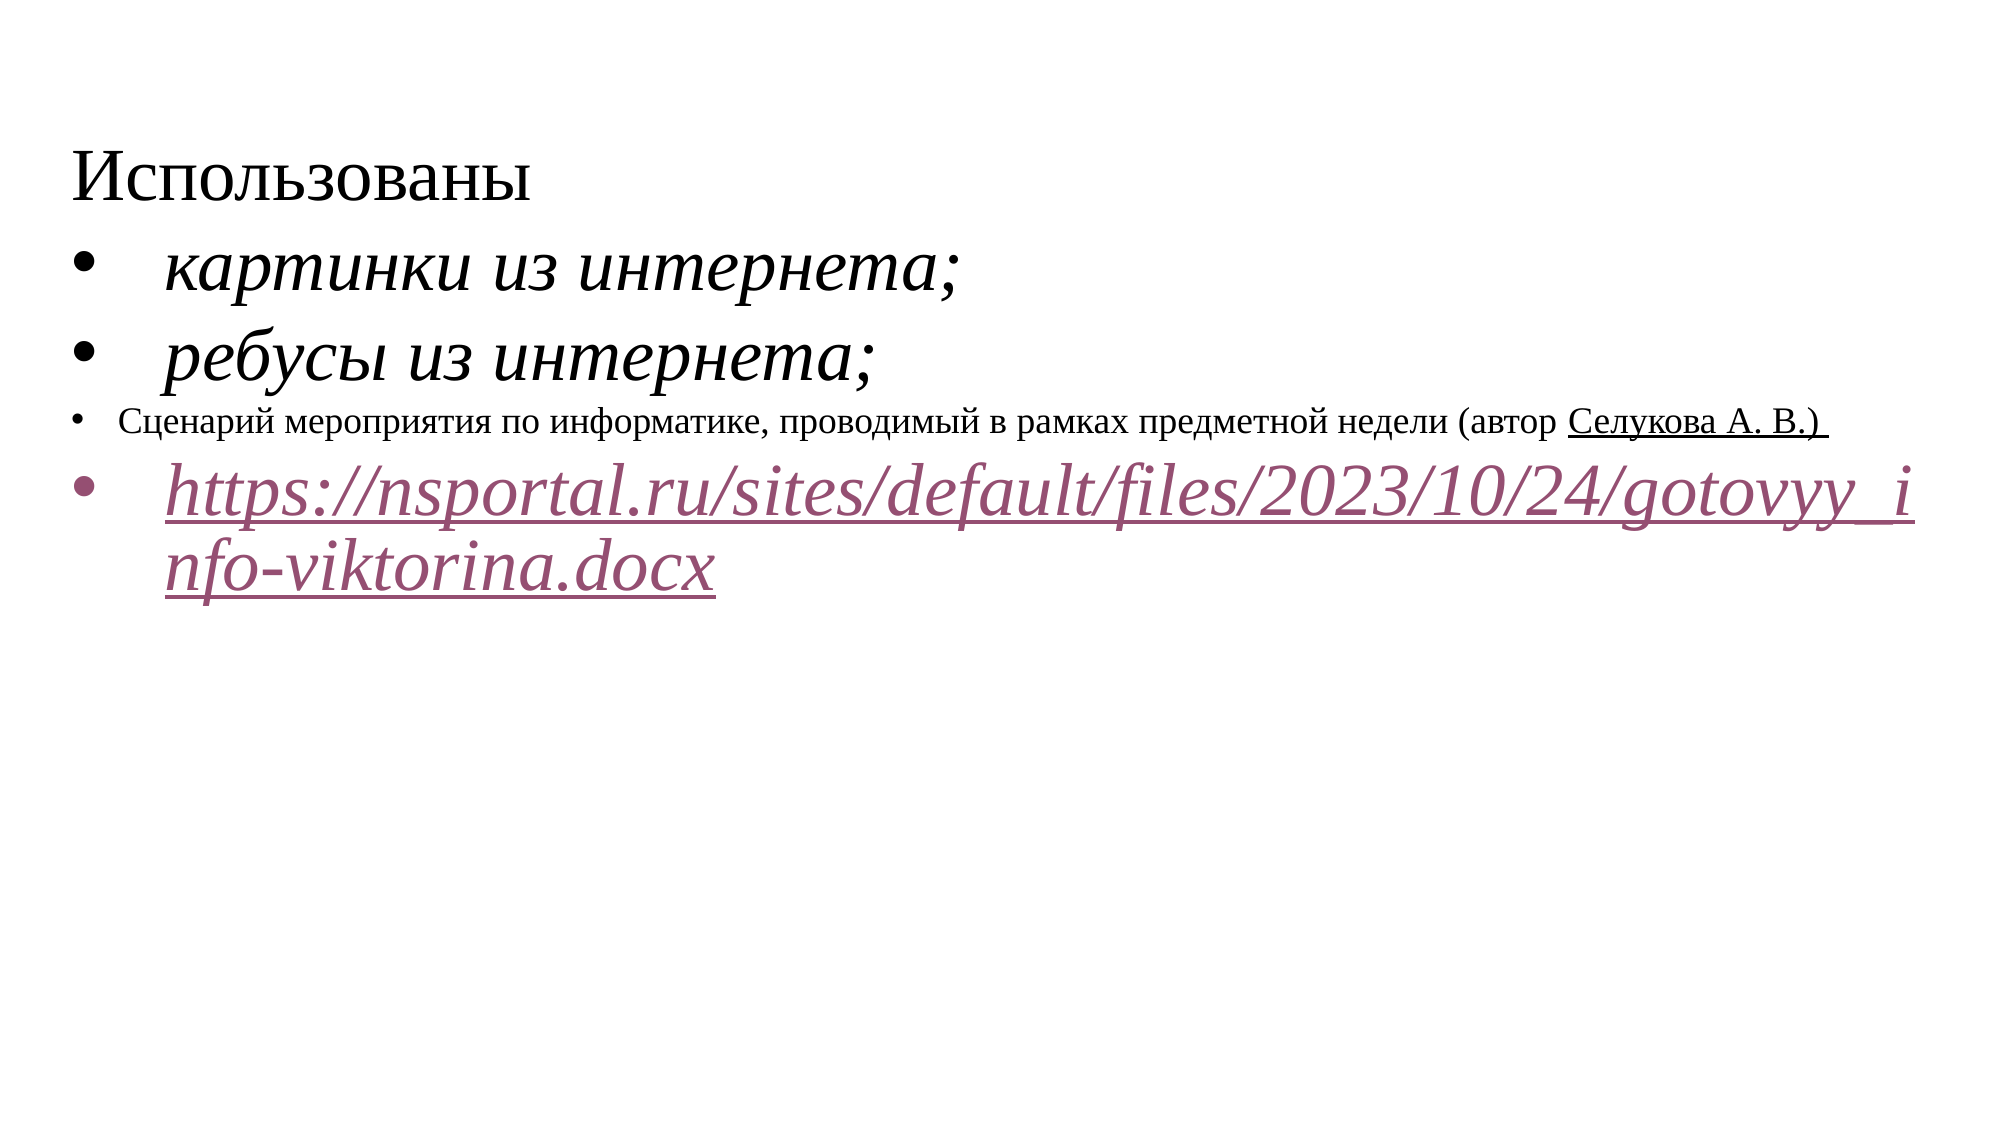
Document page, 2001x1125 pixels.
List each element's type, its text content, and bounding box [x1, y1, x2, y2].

text_box Использованы картинки из интернета; ребусы из интернета; Сценарий мероприятия по информатике, проводимый в рамках предметной недели (автор Селукова А. В.) https://nsportal.ru/sites/default/files/2023/10/24/gotovyy_info-viktorina.docx [56, 118, 1944, 899]
